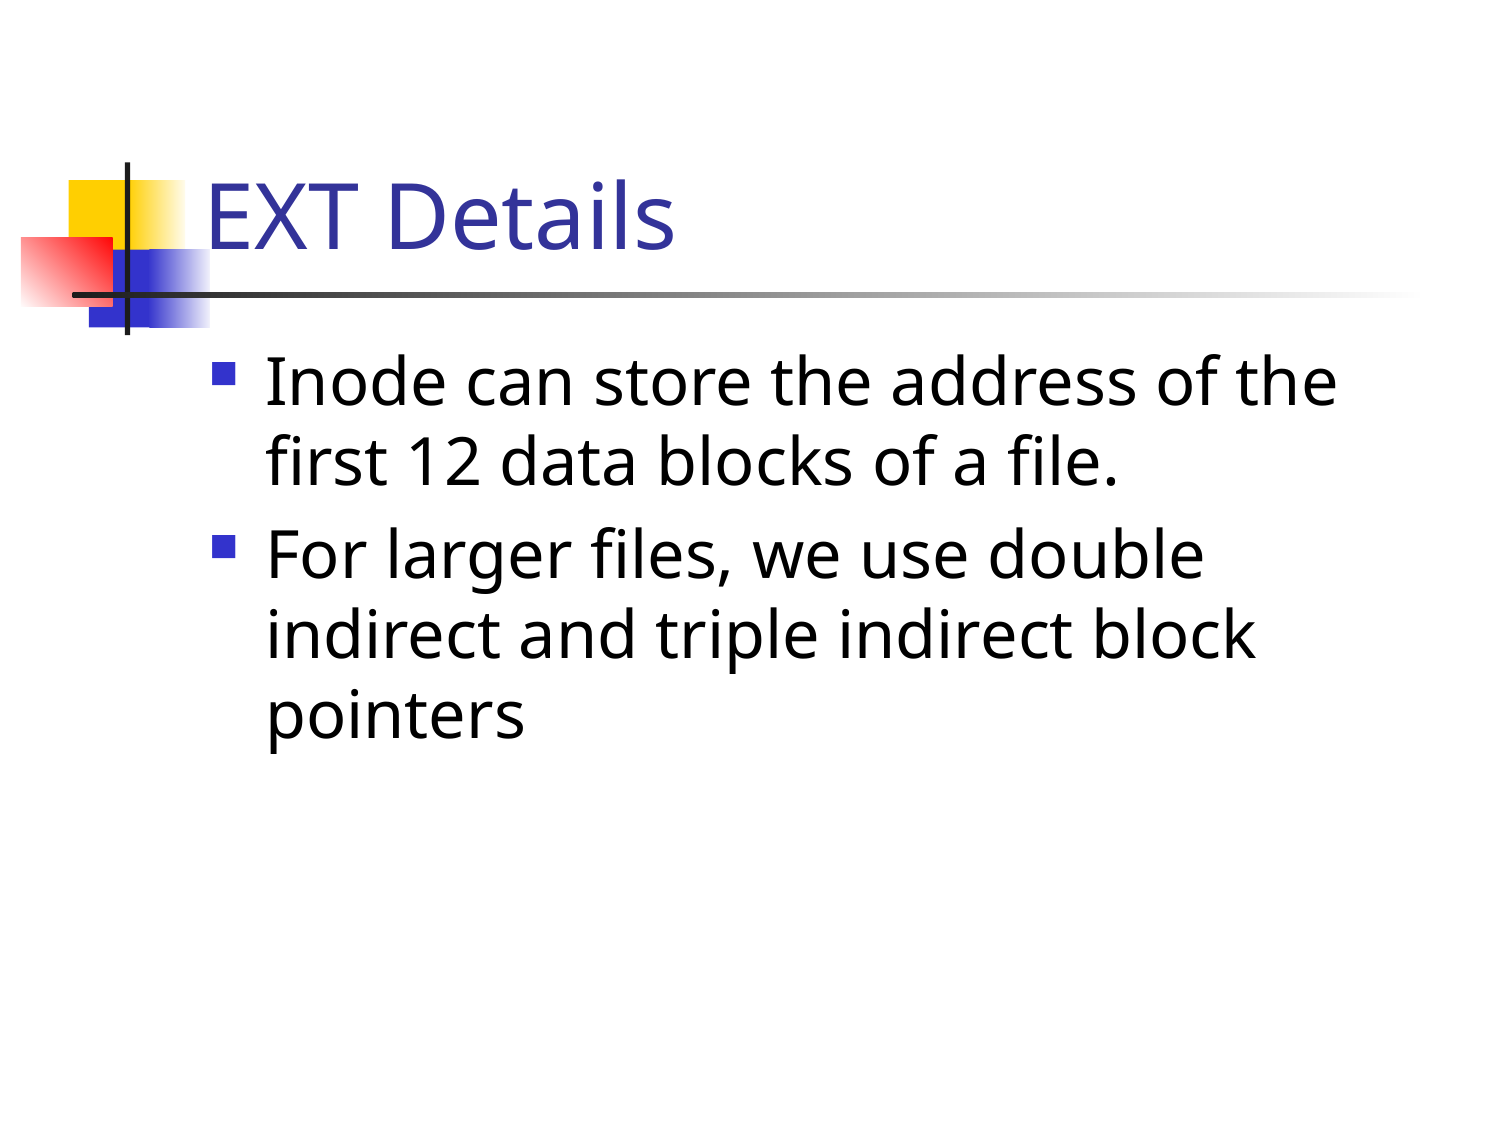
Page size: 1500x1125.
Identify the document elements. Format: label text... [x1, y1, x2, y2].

list Inode can store the address of the first 12 data blocks of a file. For larger files, we use double indirect and triple indirect block pointers [193, 330, 1470, 1007]
title EXT Details [188, 34, 1468, 276]
